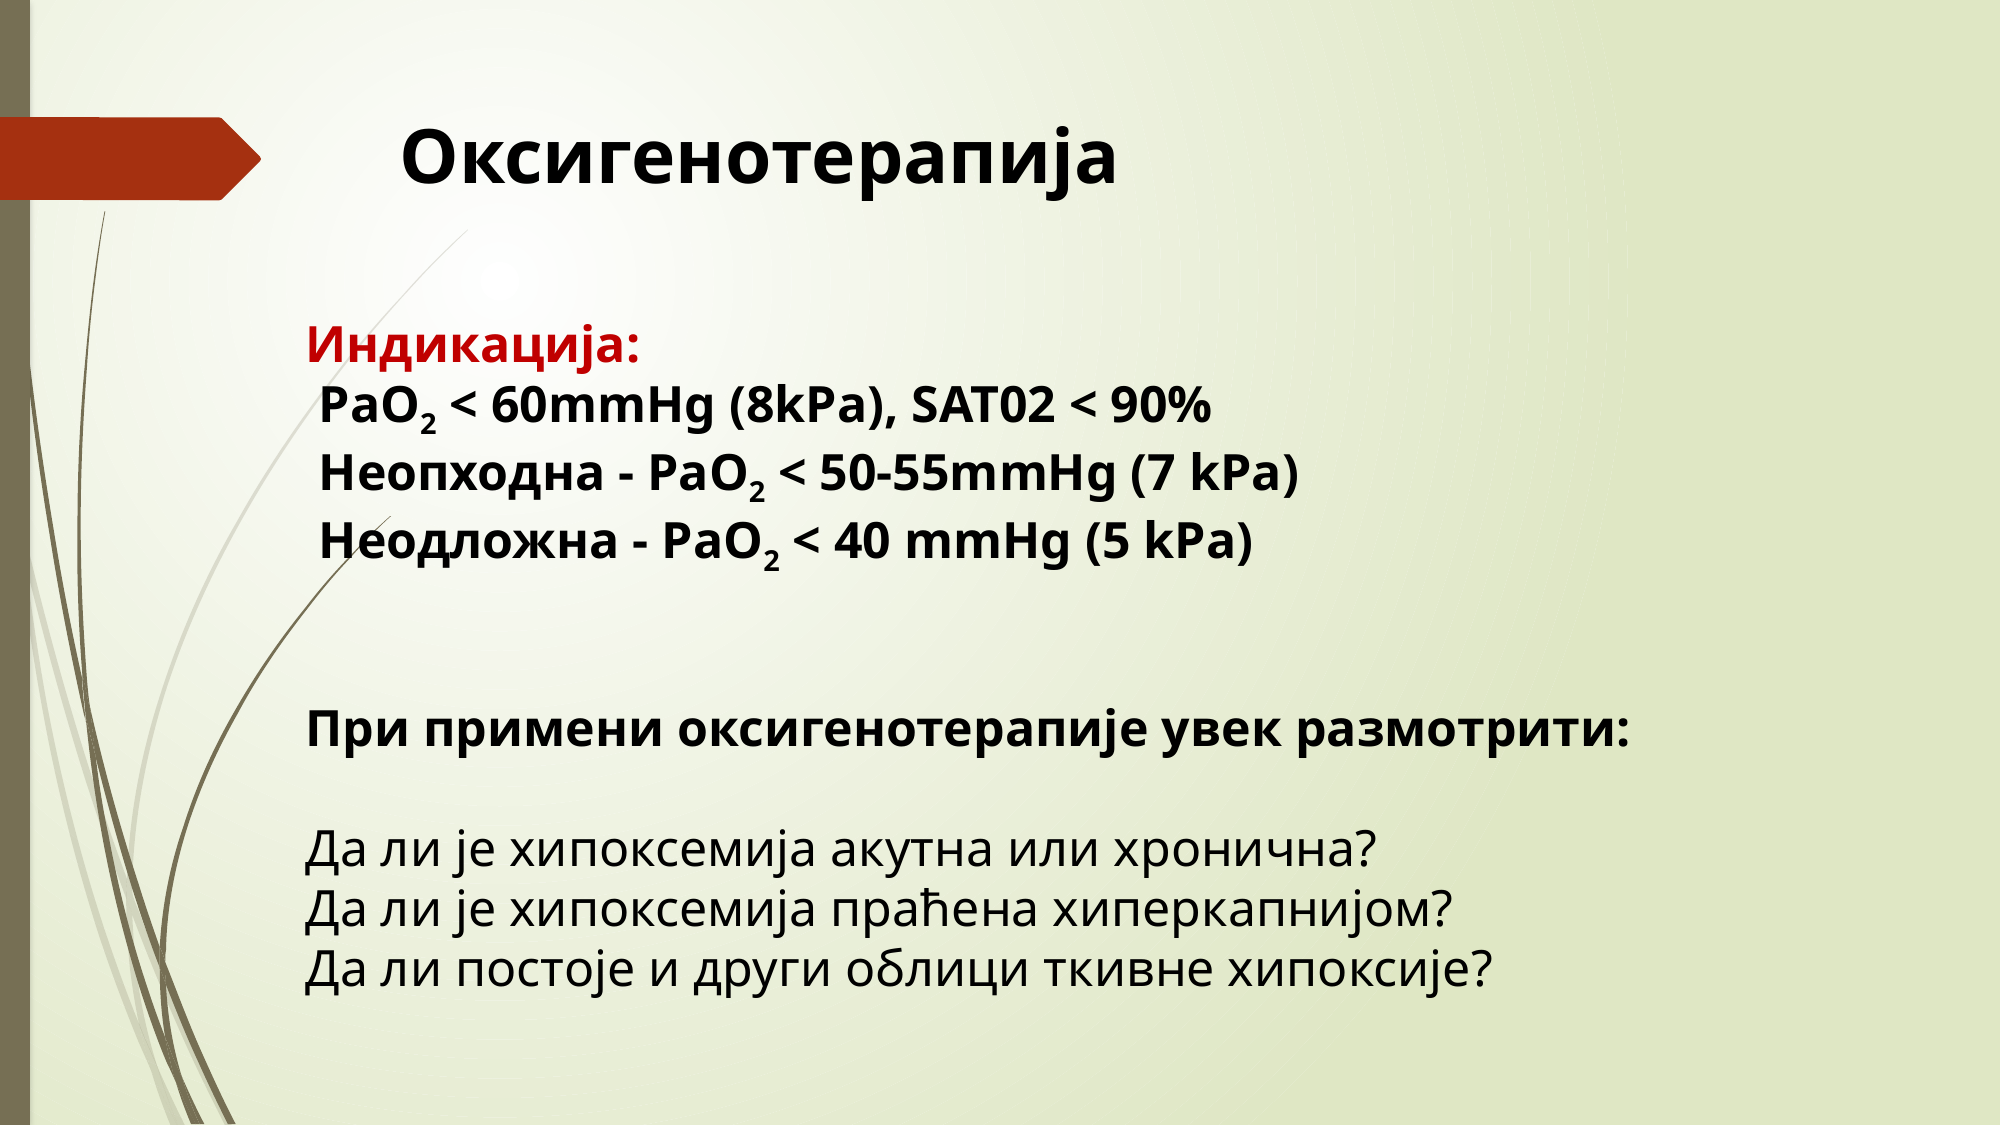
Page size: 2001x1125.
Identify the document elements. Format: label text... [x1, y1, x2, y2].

text_box Оксигенотерапија [384, 101, 1136, 207]
text_box Индикација: PaO2 < 60mmHg (8kPa), SAT02 < 90% Неопходна - PaO2 < 50-55mmHg (7 kPa) Неодложна - PaO2 < 40 mmHg (5 kPa) При примени оксигенотерапије увек размотрити: Да ли је хипоксемија акутна или хронична? Да ли је хипоксемија праћена хиперкапнијом? Да ли постоје и други облици ткивне хипоксије? [290, 304, 1647, 1125]
